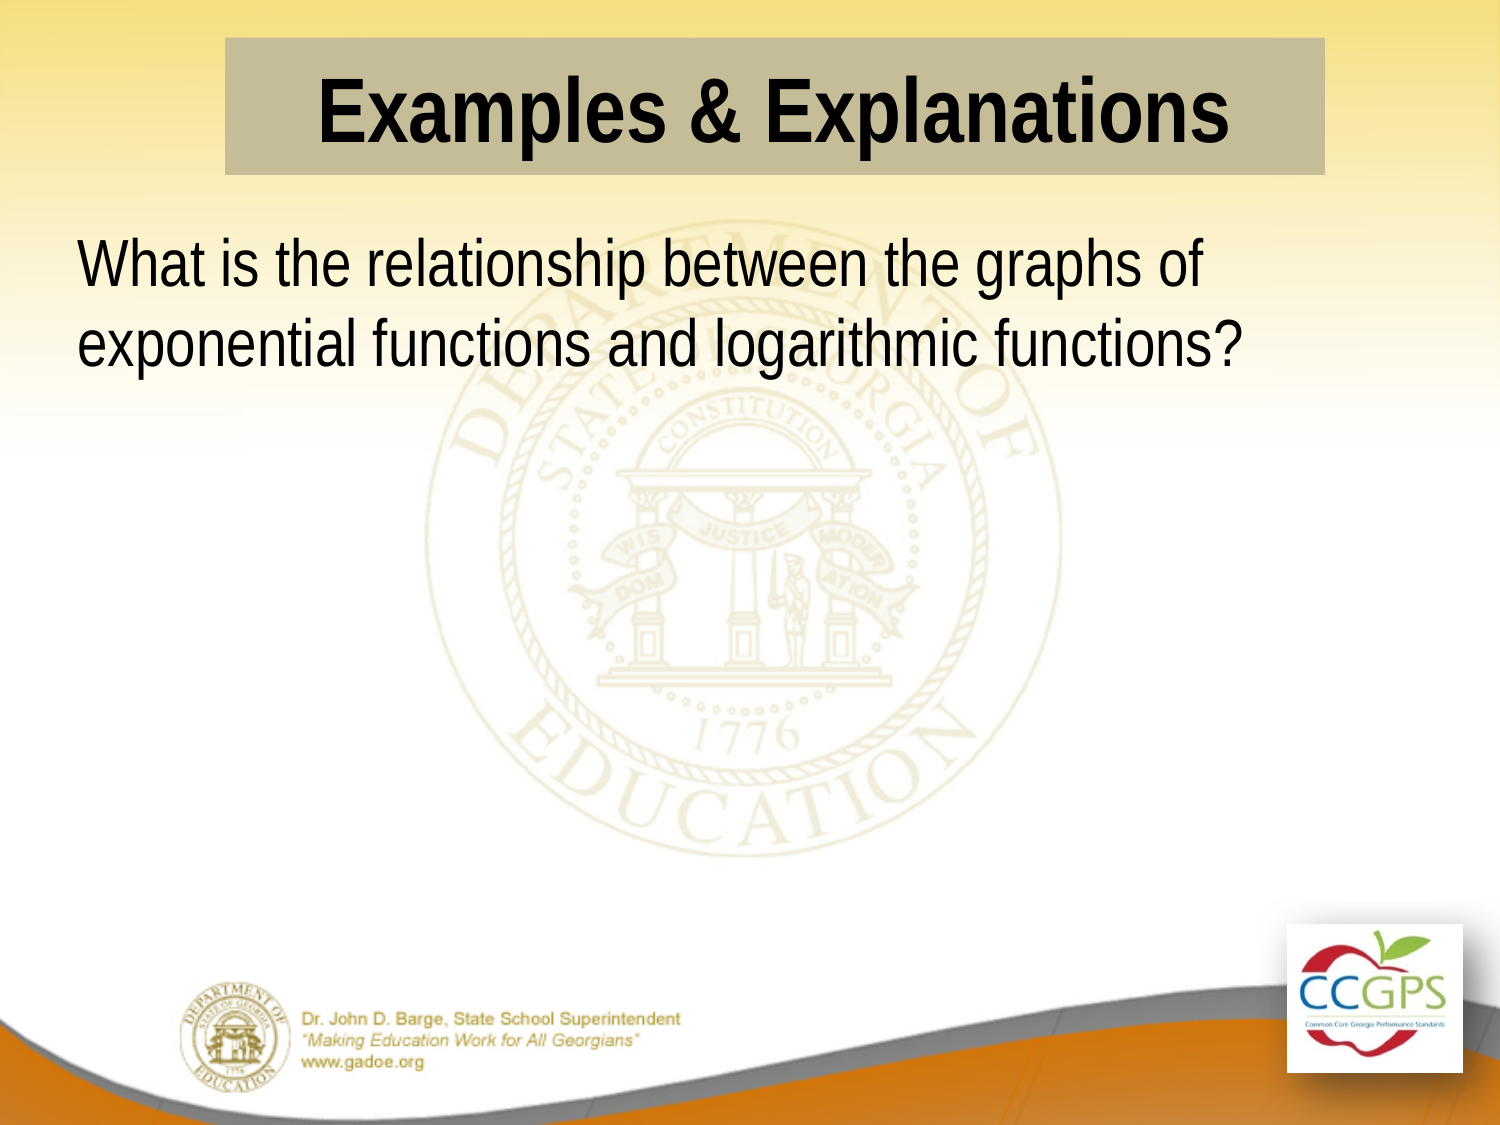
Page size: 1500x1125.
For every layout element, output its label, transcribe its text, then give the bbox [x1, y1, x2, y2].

subtitle What is the relationship between the graphs of exponential functions and logarithmic functions? [62, 212, 1438, 926]
picture [0, 0, 1500, 1125]
title Examples & Explanations [224, 37, 1326, 176]
